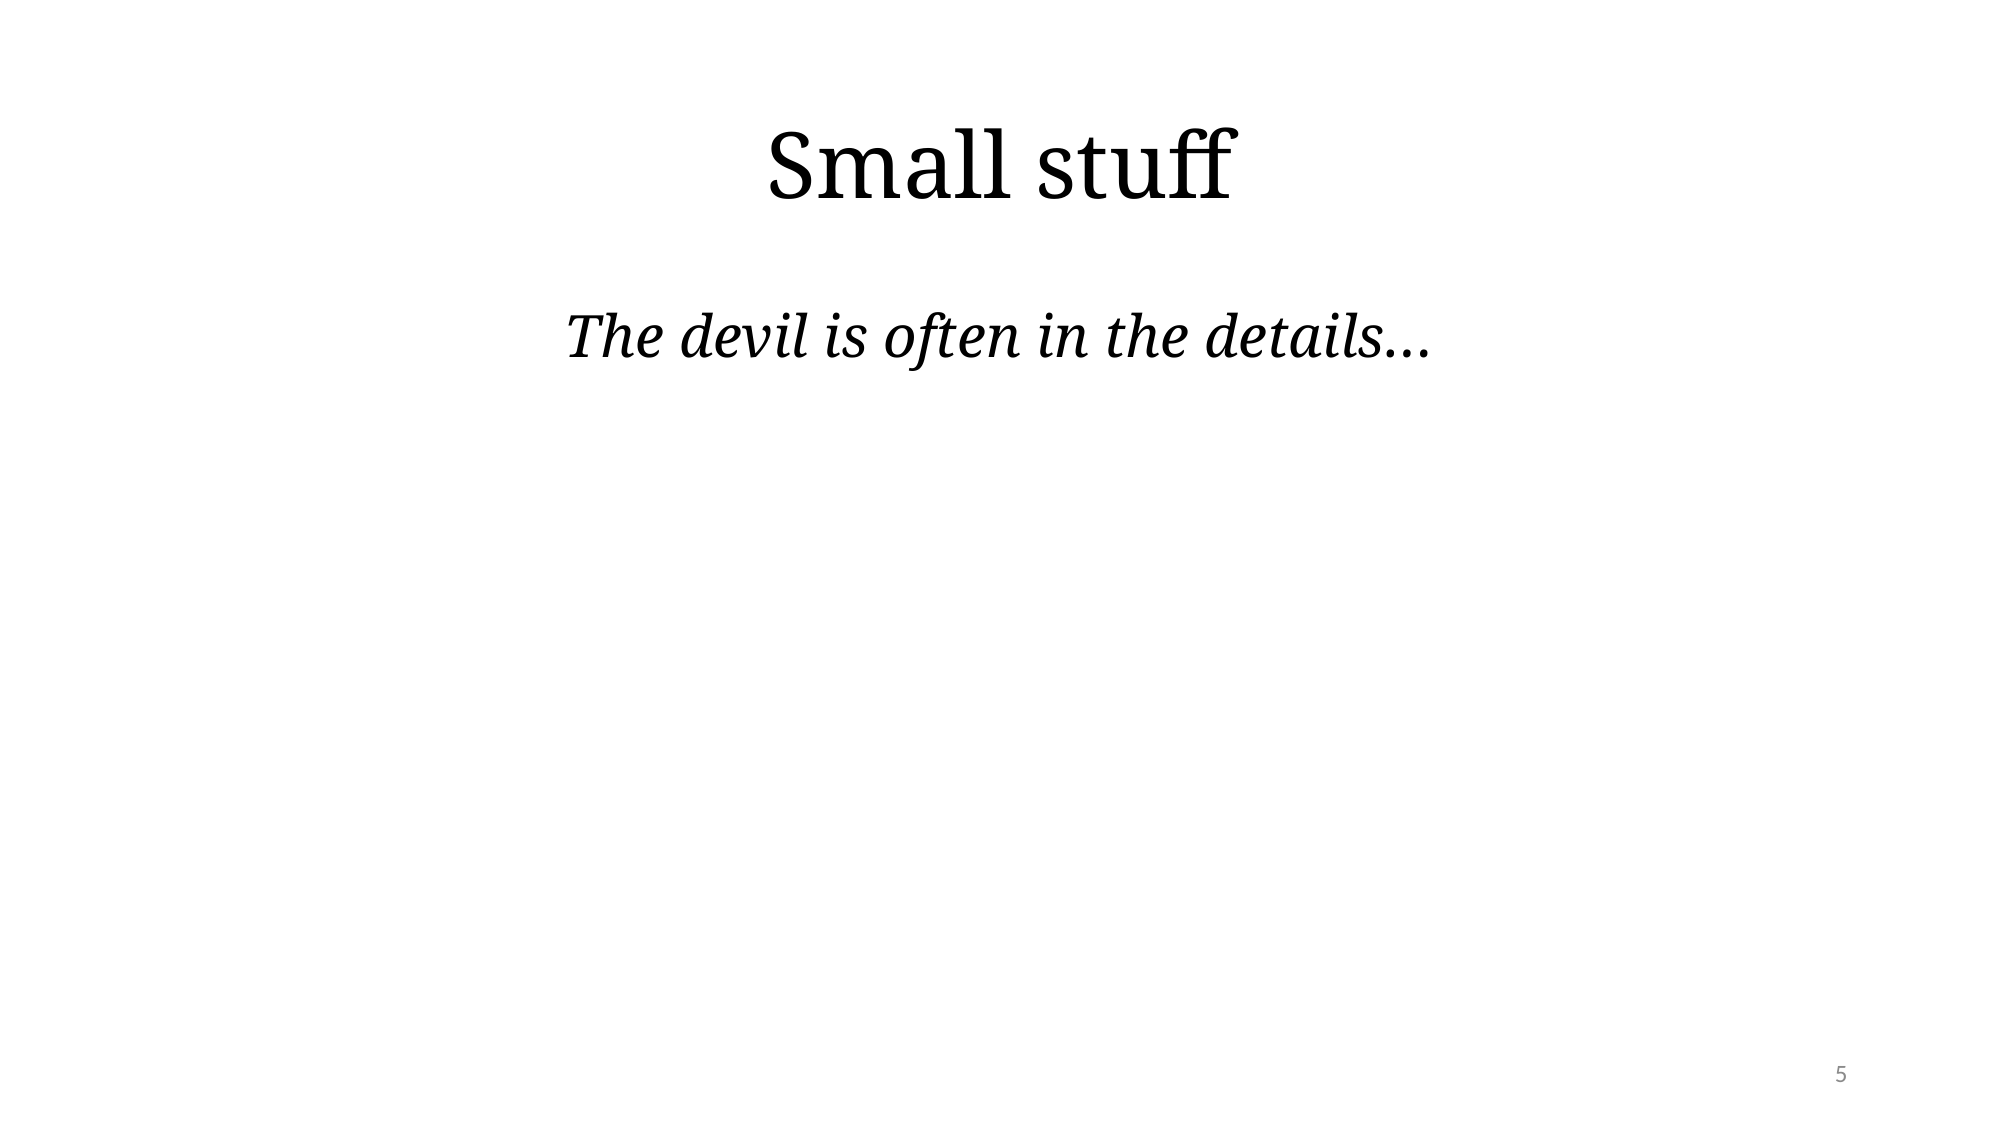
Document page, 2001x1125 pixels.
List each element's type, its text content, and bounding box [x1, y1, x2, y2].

slide_number 5 [1412, 1042, 1863, 1103]
list The devil is often in the details… [137, 299, 1863, 1014]
title Small stuff [137, 59, 1863, 278]
